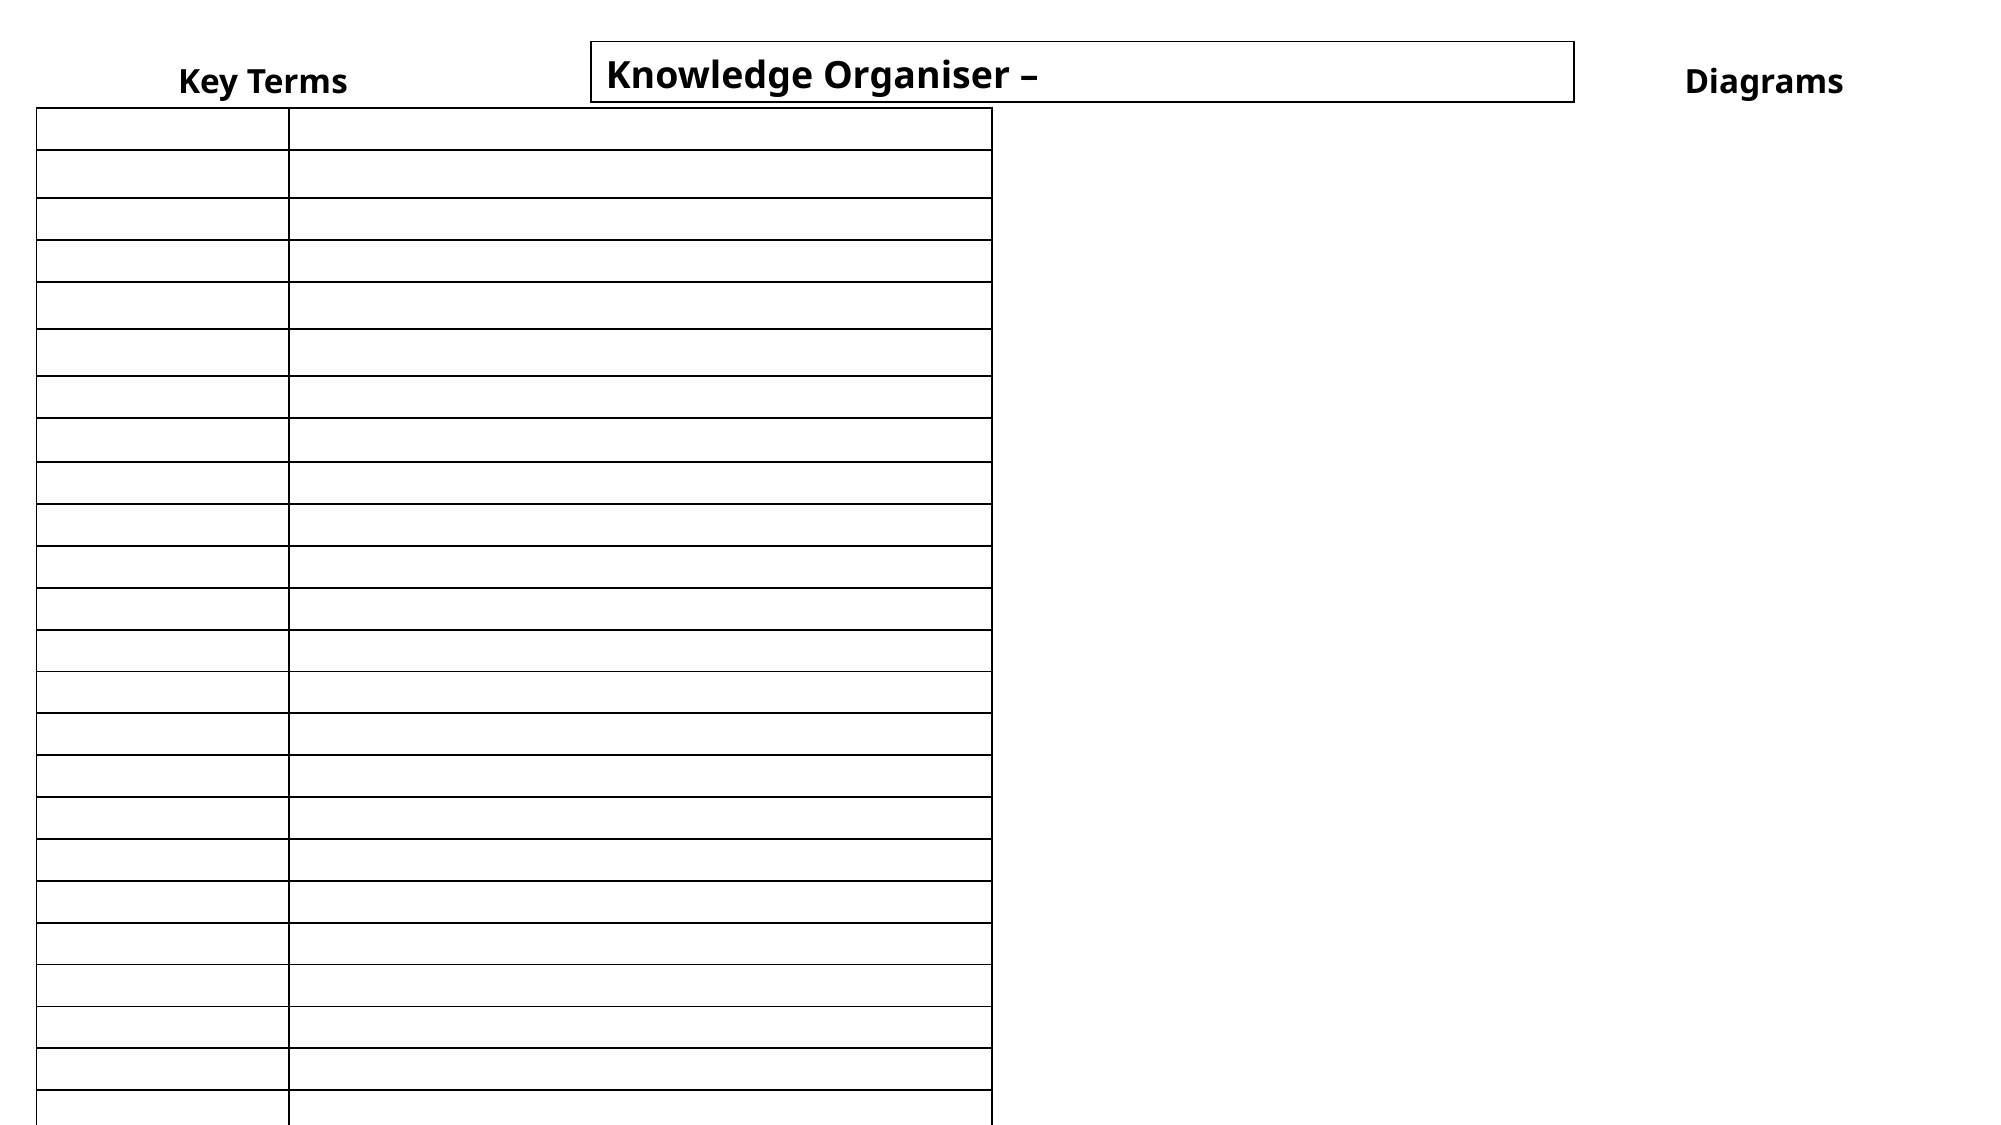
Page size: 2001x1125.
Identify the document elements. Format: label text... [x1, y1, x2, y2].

table_header [290, 109, 991, 149]
table_cell [290, 547, 991, 587]
table_cell [290, 377, 991, 417]
table_cell [290, 330, 991, 375]
table_cell [37, 882, 288, 922]
table_cell [37, 924, 288, 964]
table_cell [37, 1007, 288, 1047]
table_cell [37, 547, 288, 587]
table_cell [290, 589, 991, 629]
table_cell [290, 882, 991, 922]
text_box Key Terms [163, 52, 363, 108]
table_cell [290, 756, 991, 796]
table_cell [37, 419, 288, 461]
table_cell [37, 283, 288, 328]
table_cell [37, 151, 288, 197]
table_cell [37, 672, 288, 712]
text_box Diagrams [1669, 52, 1859, 108]
table_cell [290, 1091, 991, 1125]
table_cell [37, 1049, 288, 1089]
table_cell [290, 463, 991, 503]
table_cell [290, 419, 991, 461]
table_cell [37, 241, 288, 281]
table_cell [37, 330, 288, 375]
table_cell [37, 463, 288, 503]
table_cell [37, 1091, 288, 1125]
table_cell [37, 199, 288, 239]
table_cell [290, 798, 991, 838]
table_cell [37, 965, 288, 1006]
table_cell [290, 965, 991, 1006]
table_cell [290, 840, 991, 880]
table_cell [37, 840, 288, 880]
table_cell [290, 924, 991, 964]
table_cell [290, 151, 991, 197]
table_header Knowledge Organiser – [592, 42, 1573, 101]
table_cell [290, 283, 991, 328]
table_cell [290, 672, 991, 712]
table_header [37, 109, 288, 149]
table_cell [290, 505, 991, 545]
table_cell [37, 505, 288, 545]
table_cell [290, 1049, 991, 1089]
table_cell [37, 714, 288, 754]
table_cell [37, 589, 288, 629]
table_cell [290, 714, 991, 754]
table_cell [37, 756, 288, 796]
table_cell [290, 199, 991, 239]
table_cell [290, 631, 991, 671]
table_cell [37, 631, 288, 671]
table_cell [290, 1007, 991, 1047]
table_cell [37, 798, 288, 838]
table_cell [290, 241, 991, 281]
table_cell [37, 377, 288, 417]
